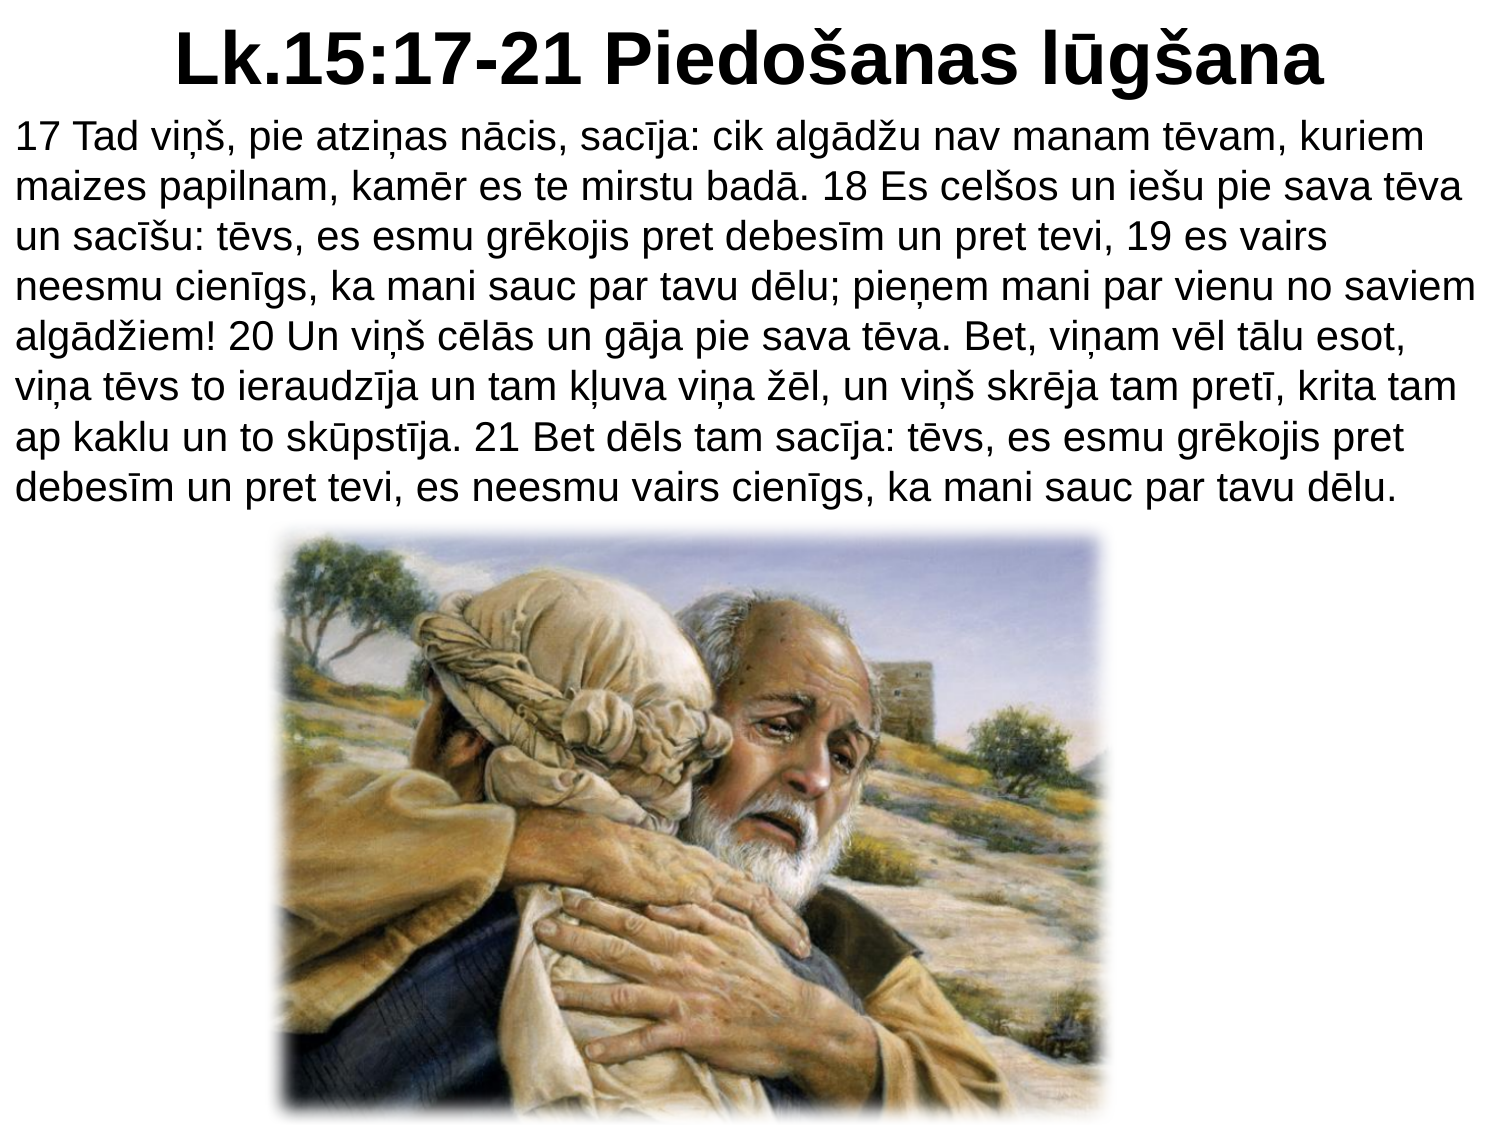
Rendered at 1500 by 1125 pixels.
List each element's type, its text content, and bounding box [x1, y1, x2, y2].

picture [265, 519, 1117, 1125]
text_box 17 Tad viņš, pie atziņas nācis, sacīja: cik algādžu nav manam tēvam, kuriem maizes papilnam, kamēr es te mirstu badā. 18 Es celšos un iešu pie sava tēva un sacīšu: tēvs, es esmu grēkojis pret debesīm un pret tevi, 19 es vairs neesmu cienīgs, ka mani sauc par tavu dēlu; pieņem mani par vienu no saviem algādžiem! 20 Un viņš cēlās un gāja pie sava tēva. Bet, viņam vēl tālu esot, viņa tēvs to ieraudzīja un tam kļuva viņa žēl, un viņš skrēja tam pretī, krita tam ap kaklu un to skūpstīja. 21 Bet dēls tam sacīja: tēvs, es esmu grēkojis pret debesīm un pret tevi, es neesmu vairs cienīgs, ka mani sauc par tavu dēlu. [0, 101, 1500, 517]
title Lk.15:17-21 Piedošanas lūgšana [0, 0, 1500, 101]
